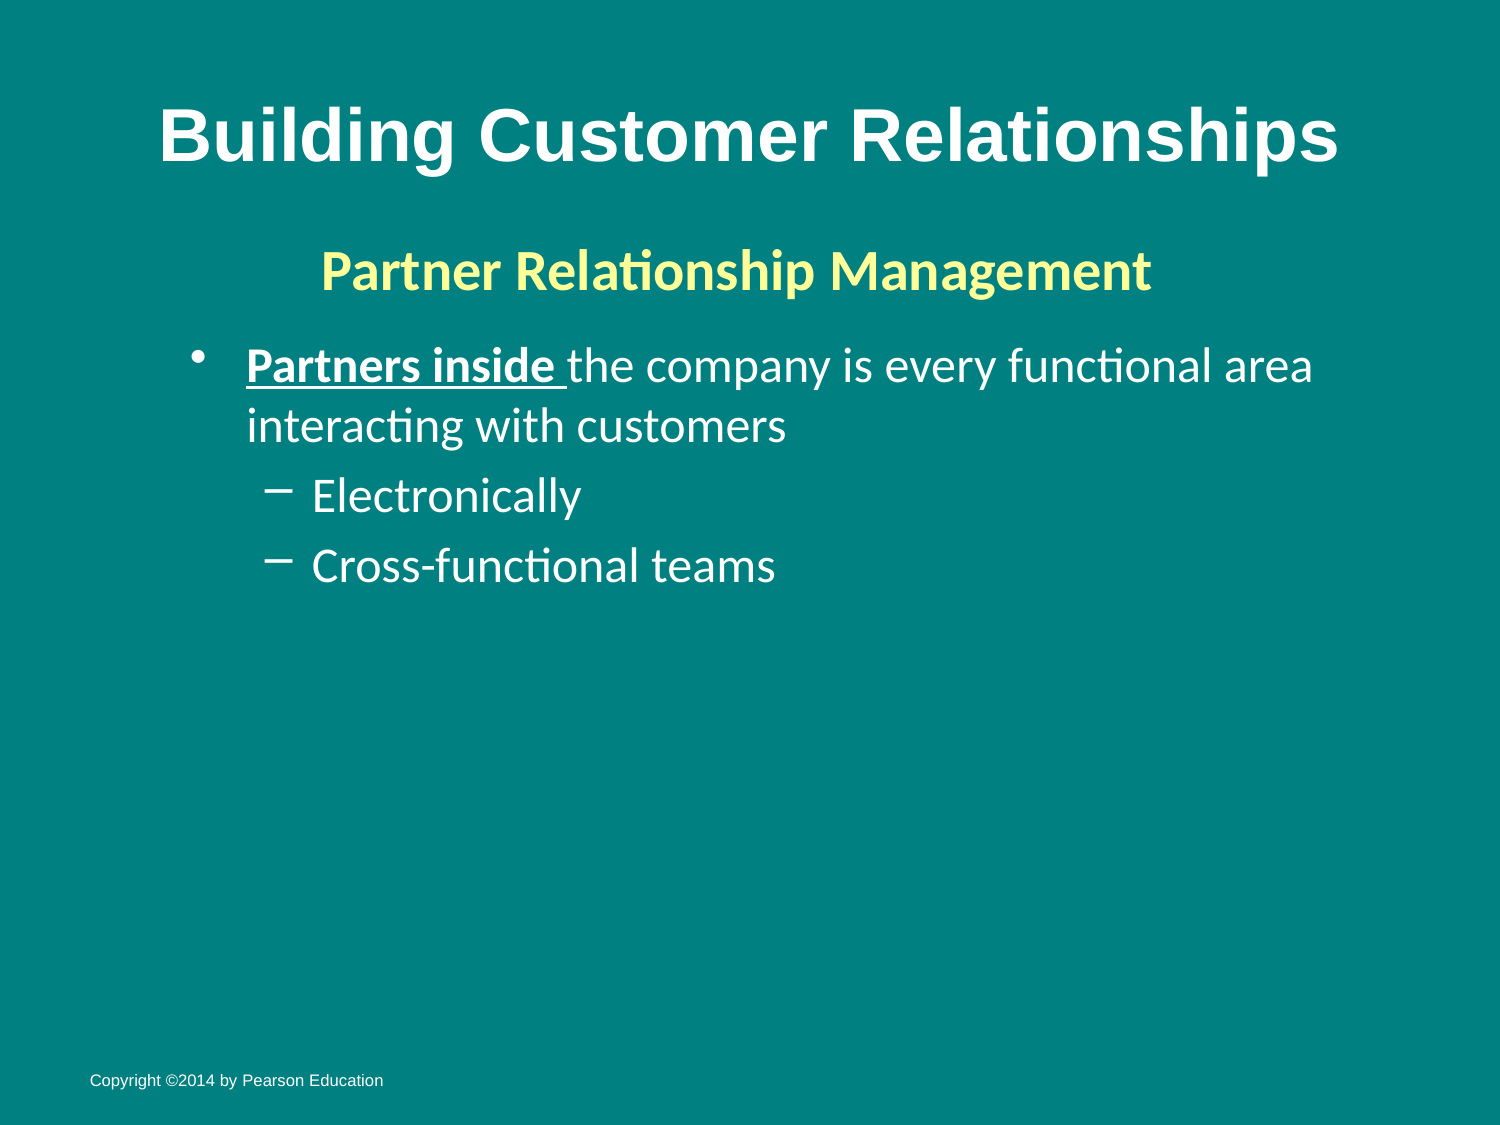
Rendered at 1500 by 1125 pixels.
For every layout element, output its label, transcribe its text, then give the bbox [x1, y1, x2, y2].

list Partner Relationship Management [149, 226, 1326, 288]
list Partners inside the company is every functional area interacting with customers Electronically Cross-functional teams [174, 324, 1388, 988]
title Building Customer Relationships [112, 37, 1388, 226]
text_box Copyright ©2014 by Pearson Education [74, 1062, 825, 1098]
